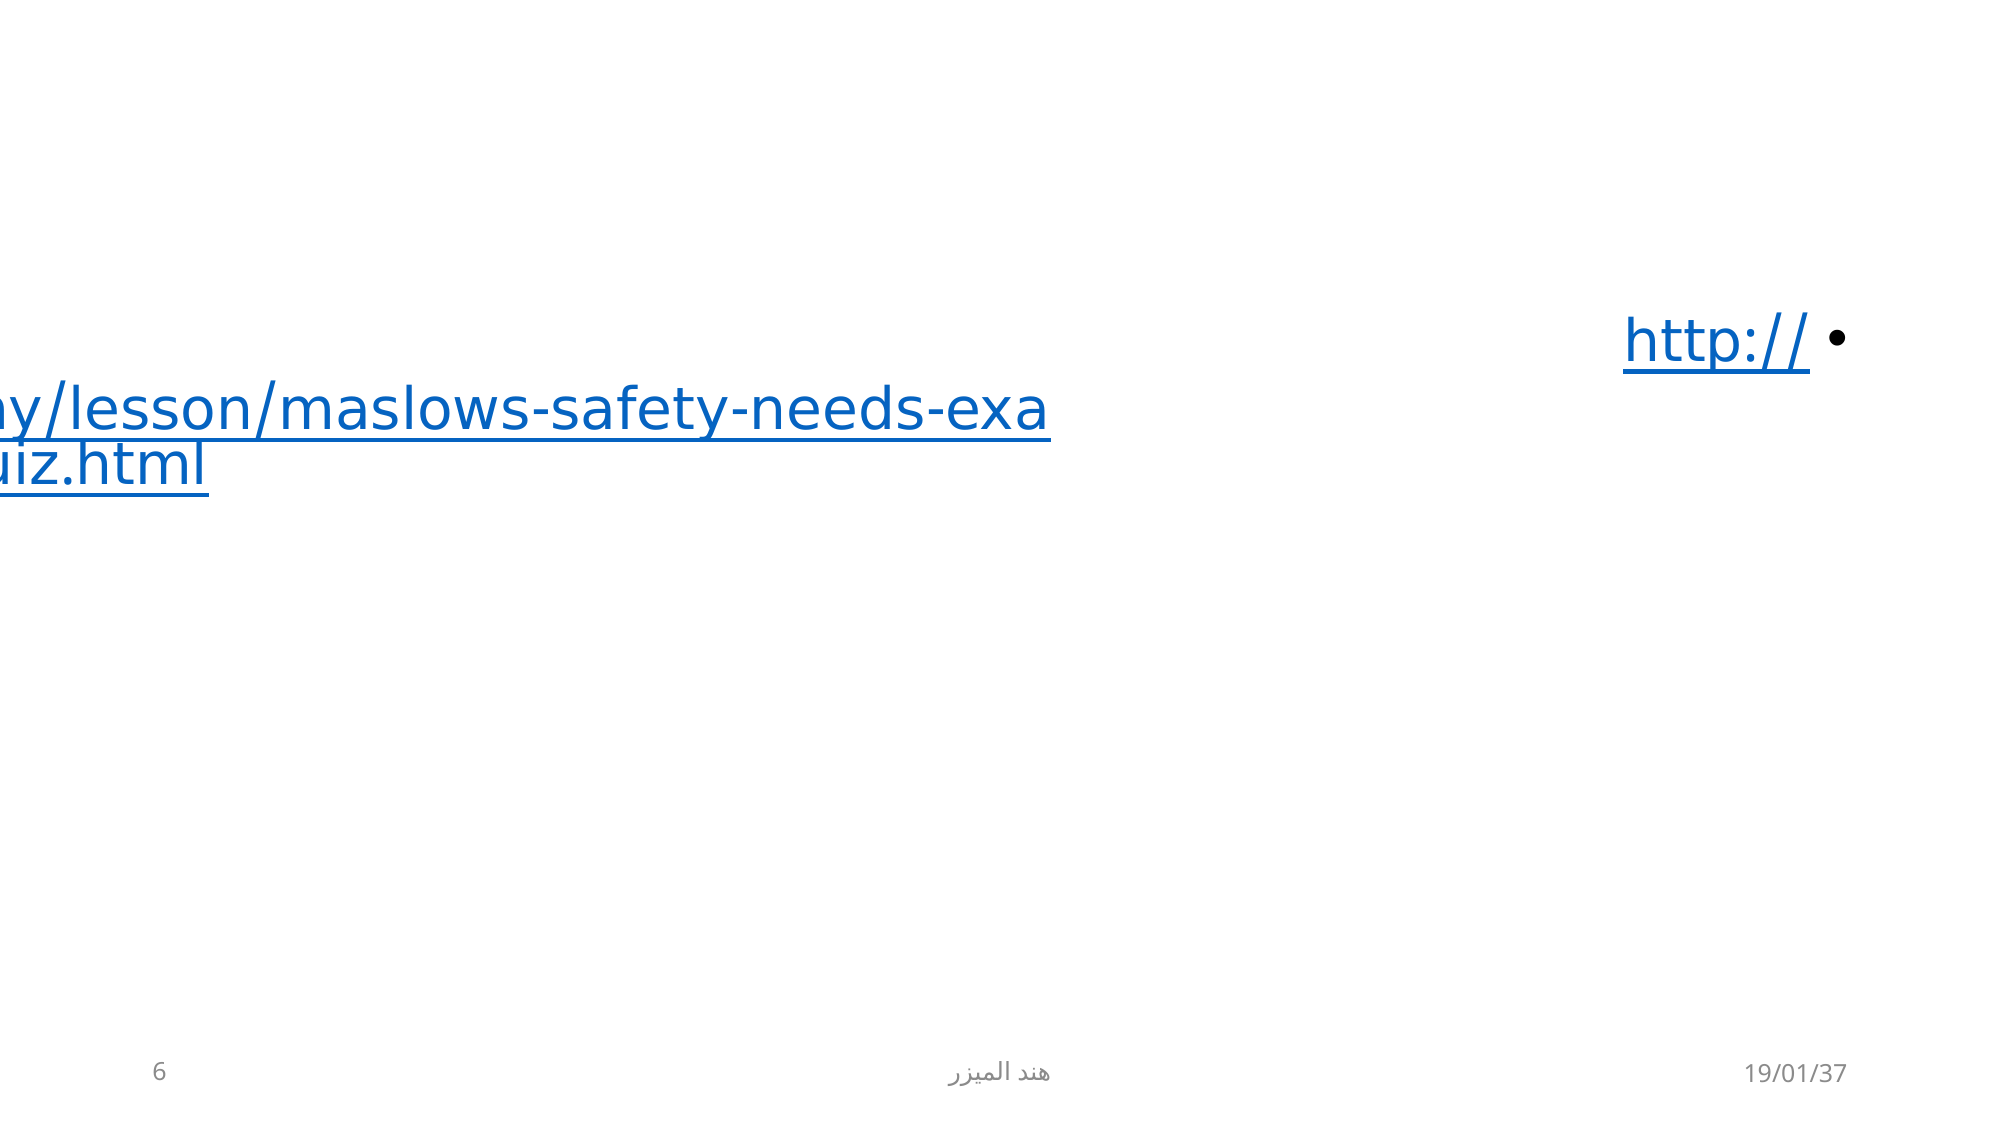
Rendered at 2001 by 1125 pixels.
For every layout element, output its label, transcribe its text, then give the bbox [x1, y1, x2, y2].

slide_number 6 [137, 1042, 588, 1103]
footer هند الميزر [662, 1042, 1338, 1103]
list http://study.com/academy/lesson/maslows-safety-needs-examples-definition-quiz.html [137, 299, 1863, 1014]
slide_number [1412, 1042, 1863, 1103]
